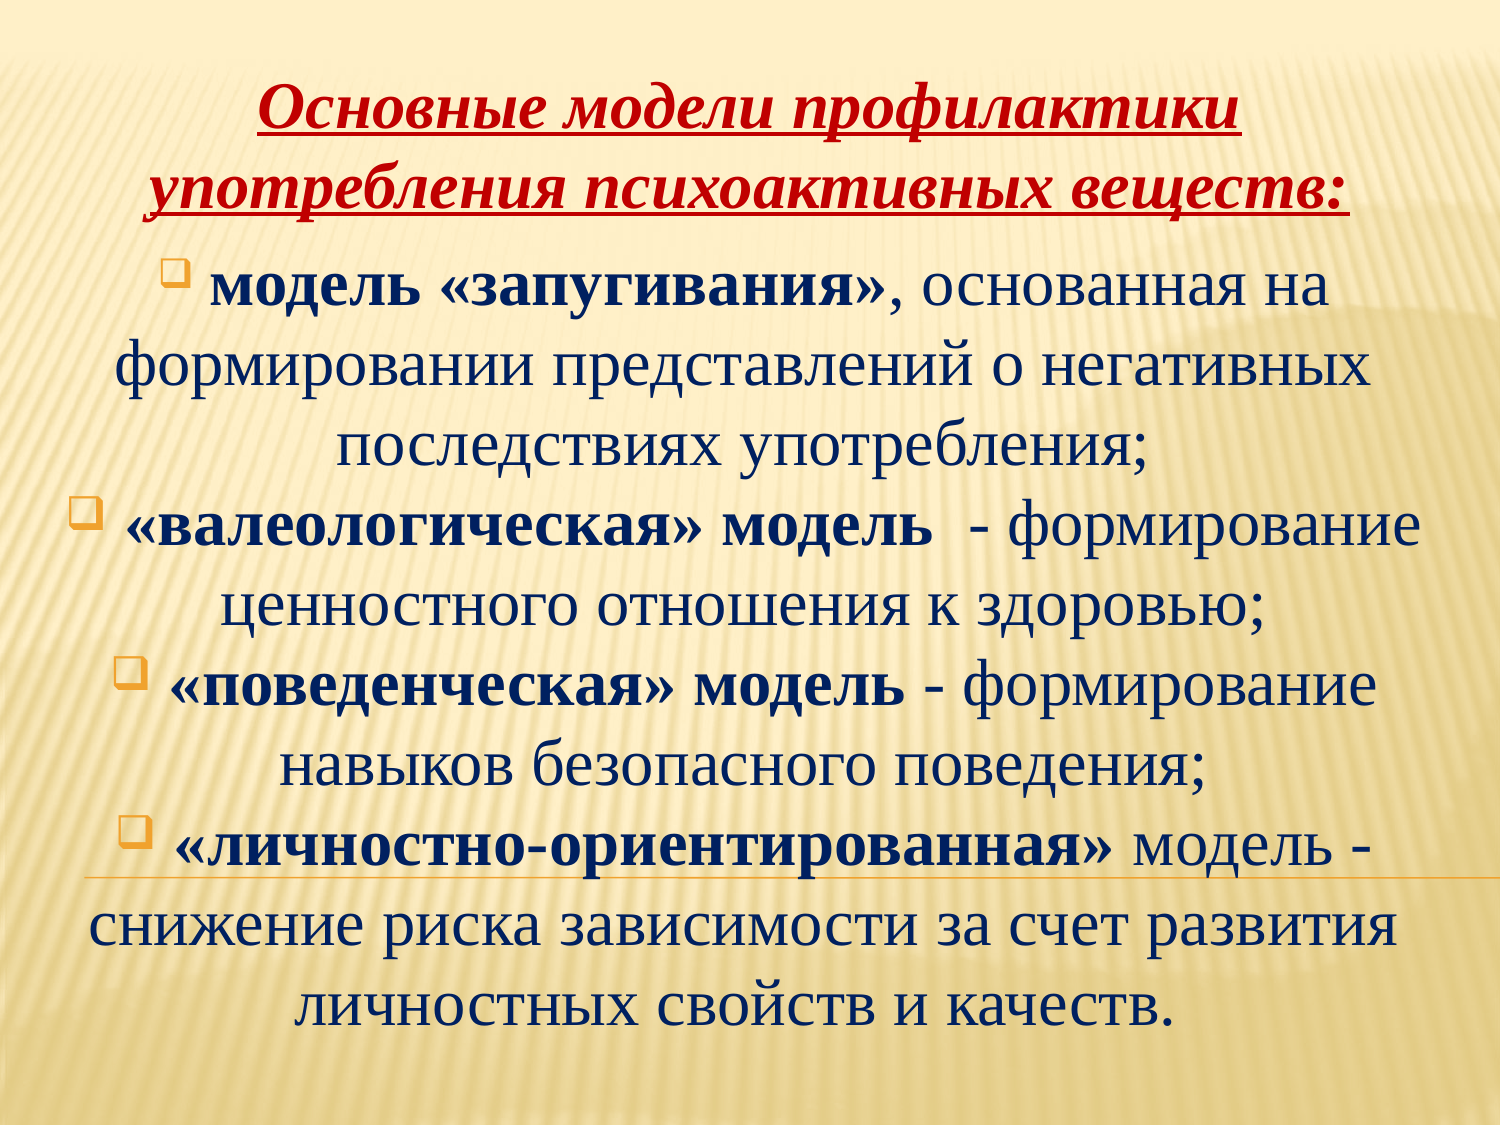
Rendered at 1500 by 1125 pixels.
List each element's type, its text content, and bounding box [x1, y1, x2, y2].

title Основные модели профилактики употребления психоактивных веществ: [112, 54, 1388, 228]
subtitle модель «запугивания», основанная на формировании представлений о негативных последствиях употребления; «валеологическая» модель - формирование ценностного отношения к здоровью; «поведенческая» модель - формирование навыков безопасного поведения; «личностно-ориентированная» модель - снижение риска зависимости за счет развития личностных свойств и качеств. [17, 231, 1471, 1125]
